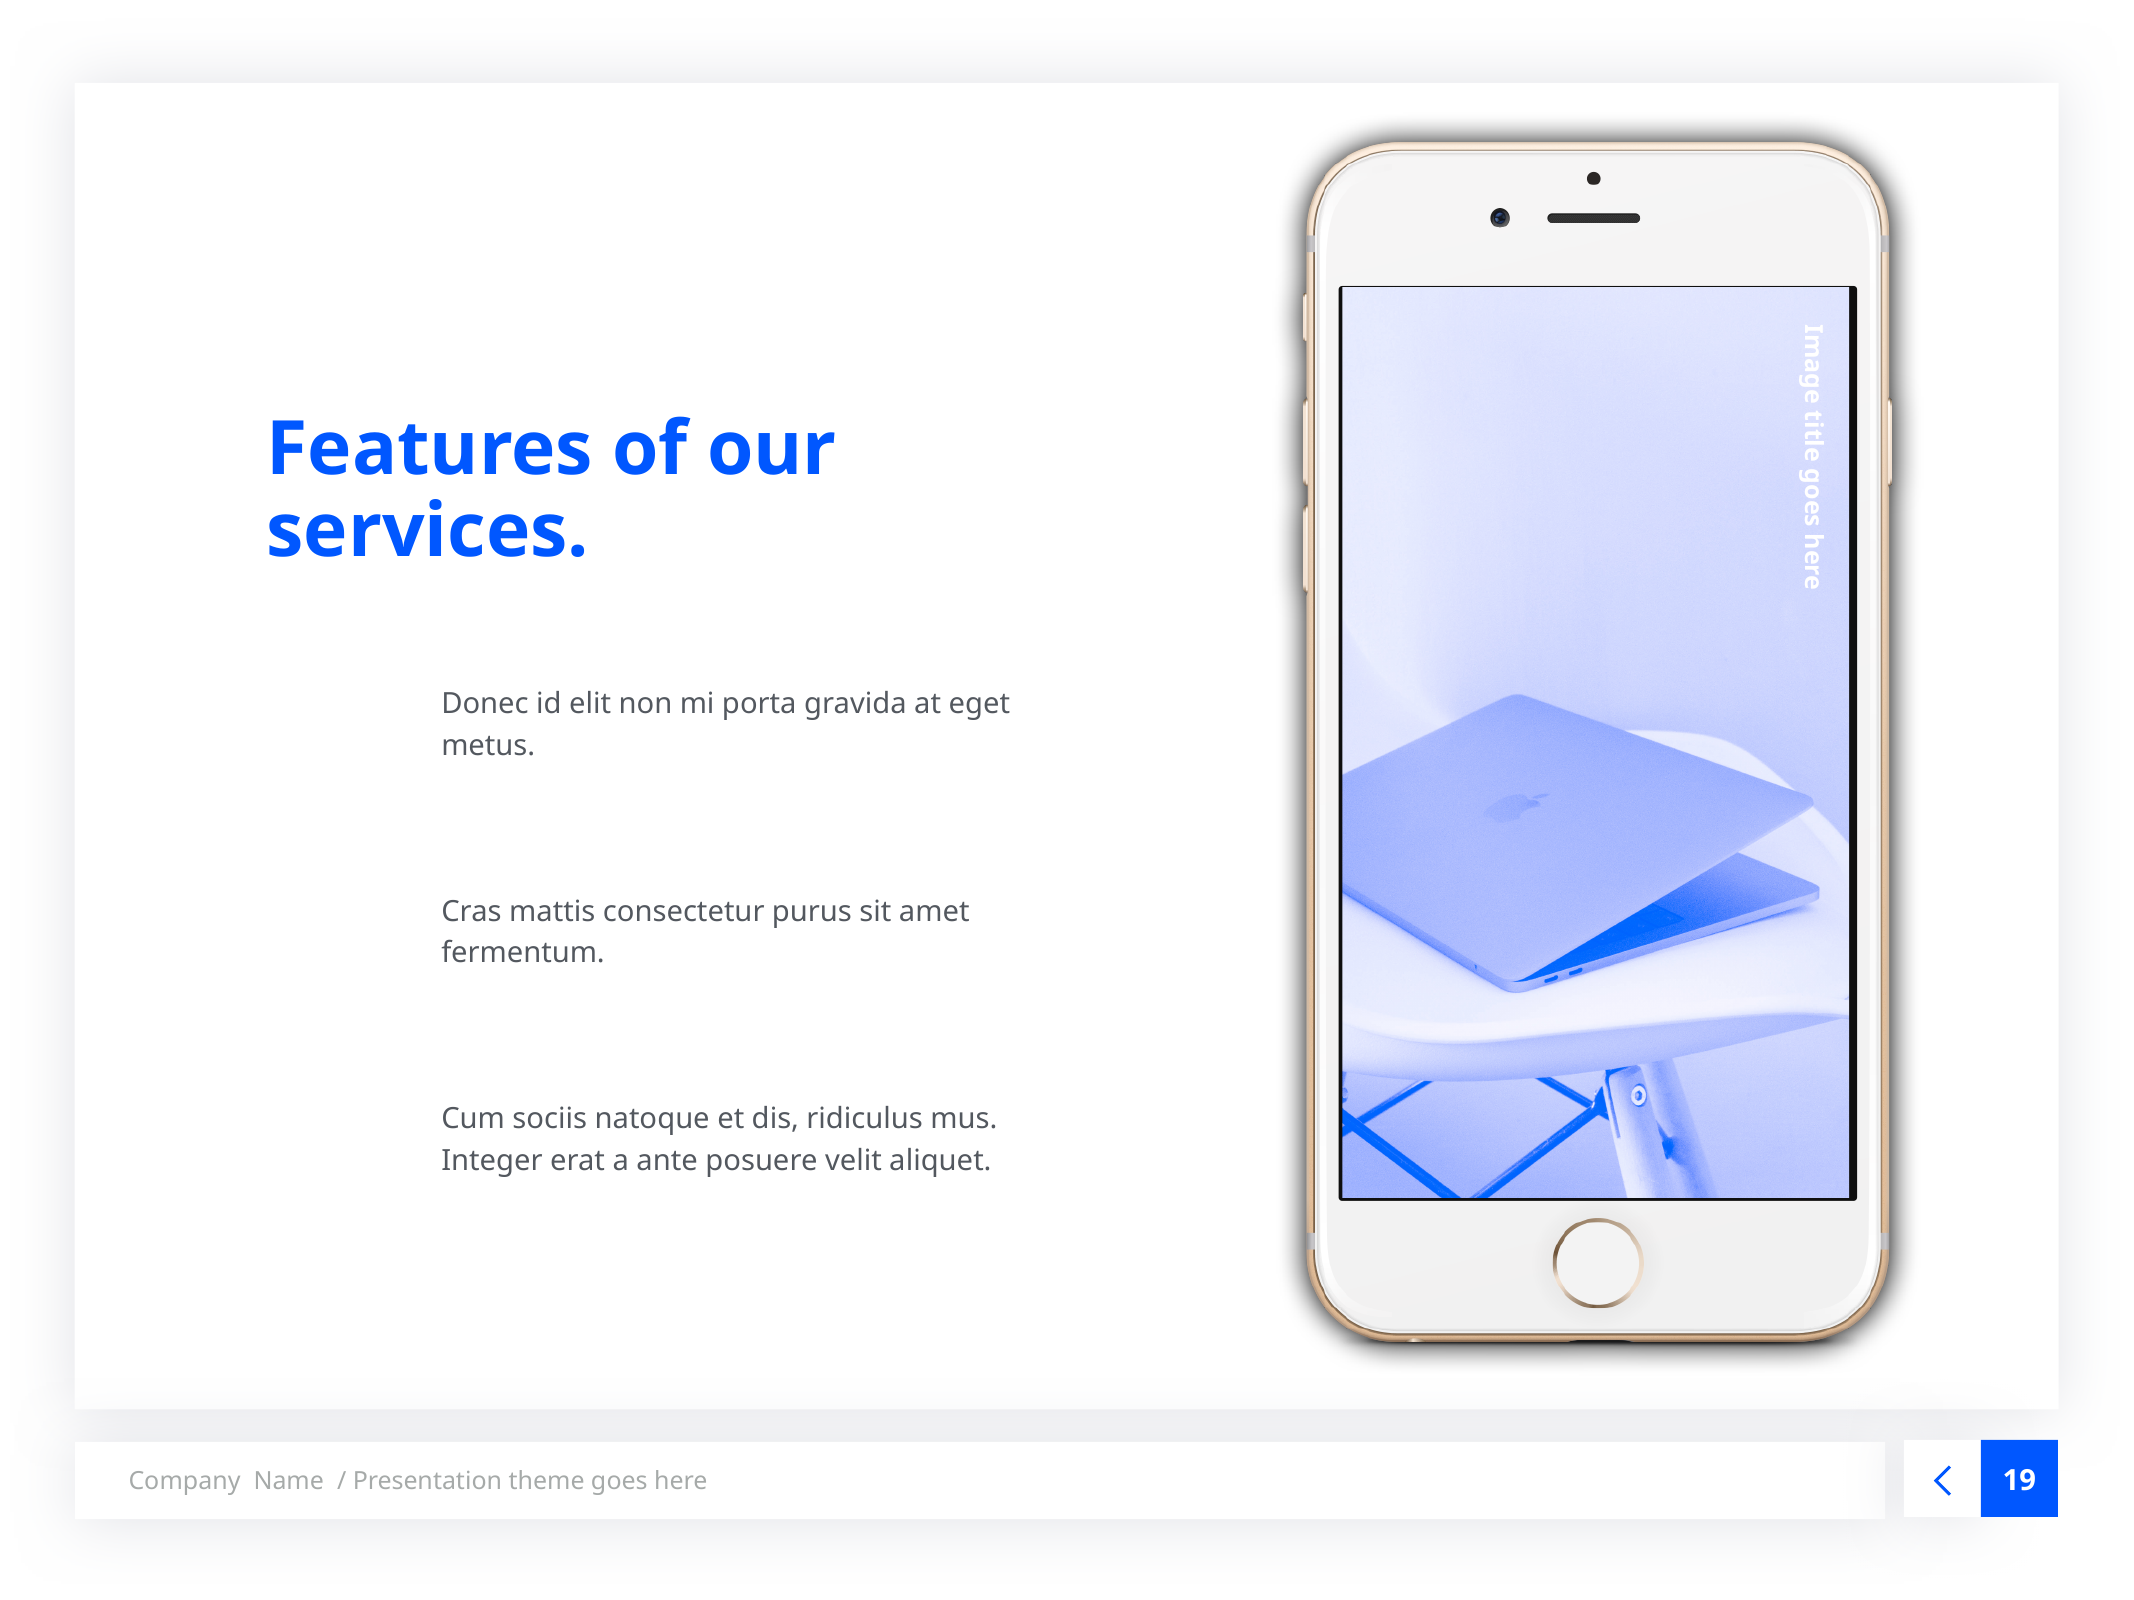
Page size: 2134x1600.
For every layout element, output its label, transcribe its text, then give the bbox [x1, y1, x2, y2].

slide_number 19 [1999, 1460, 2040, 1501]
list Company Name / Presentation theme goes here [127, 1462, 1846, 1497]
picture [1303, 142, 1893, 1351]
list Cum sociis natoque et dis, ridiculus mus. Integer erat a ante posuere velit aliquet. [440, 1091, 1073, 1186]
list Donec id elit non mi porta gravida at eget metus. [440, 677, 1073, 771]
list Cras mattis consectetur purus sit amet fermentum. [440, 884, 1073, 979]
title Features of our services. [266, 294, 1081, 573]
